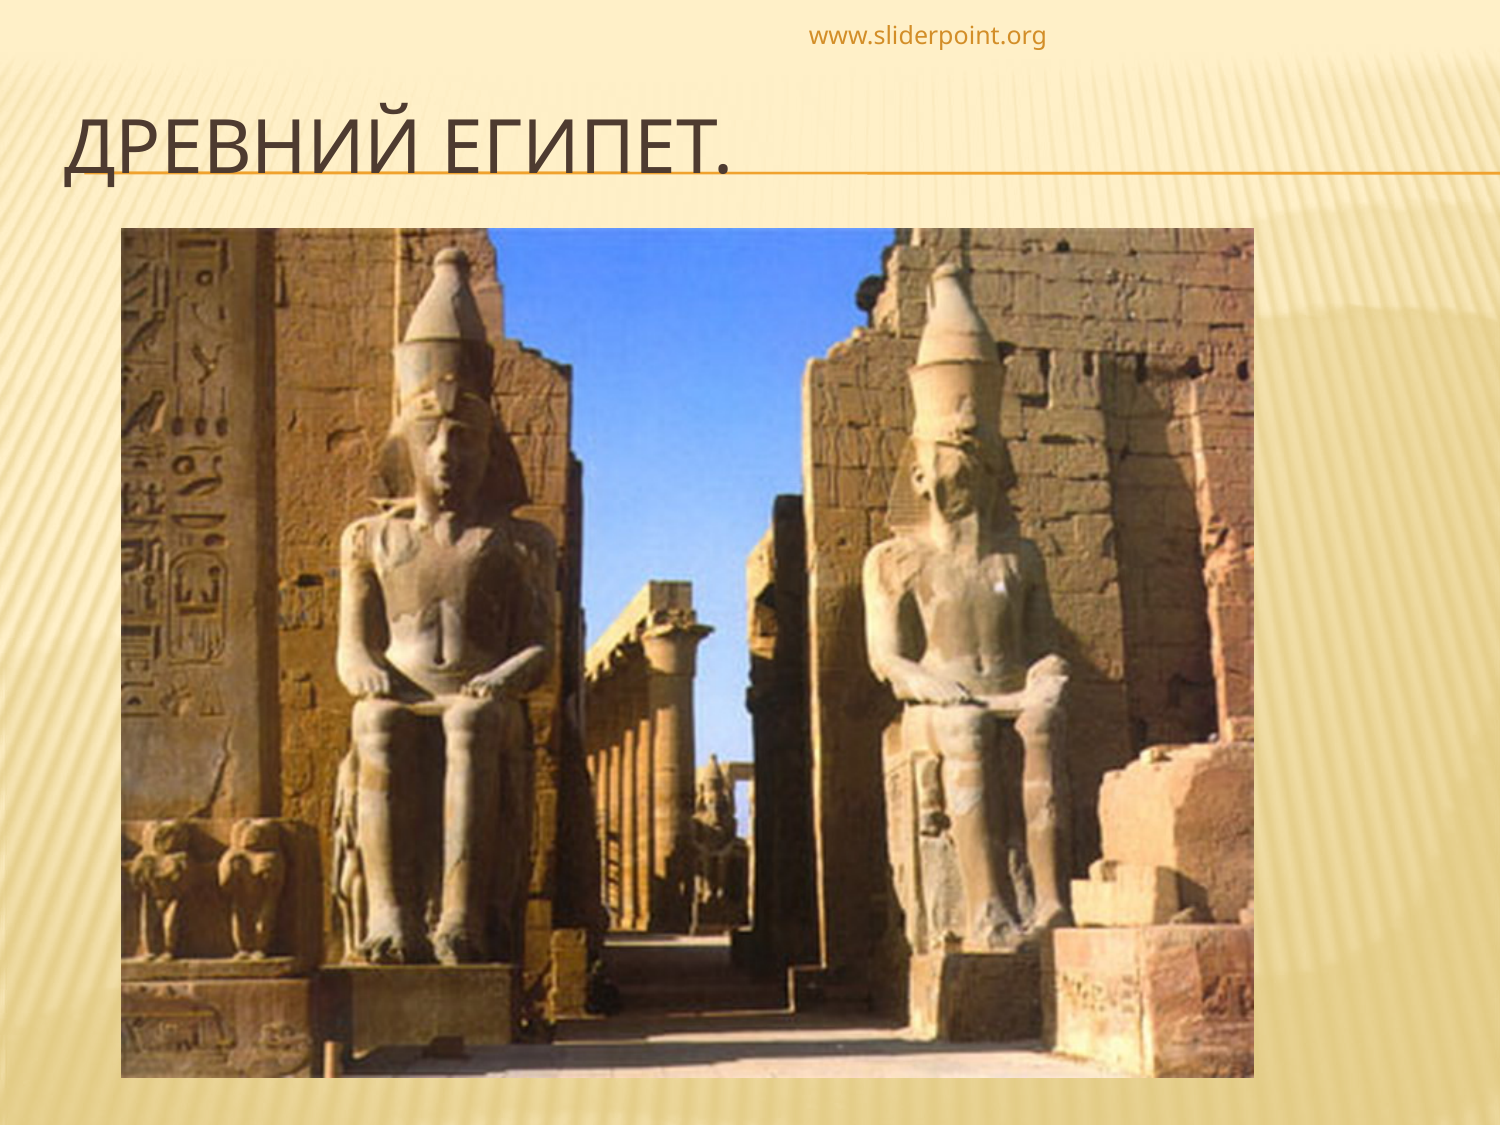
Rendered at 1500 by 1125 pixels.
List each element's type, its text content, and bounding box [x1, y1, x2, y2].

picture [120, 228, 1255, 1079]
footer www.sliderpoint.org [512, 12, 1063, 60]
title Древний египет. [49, 75, 1475, 213]
